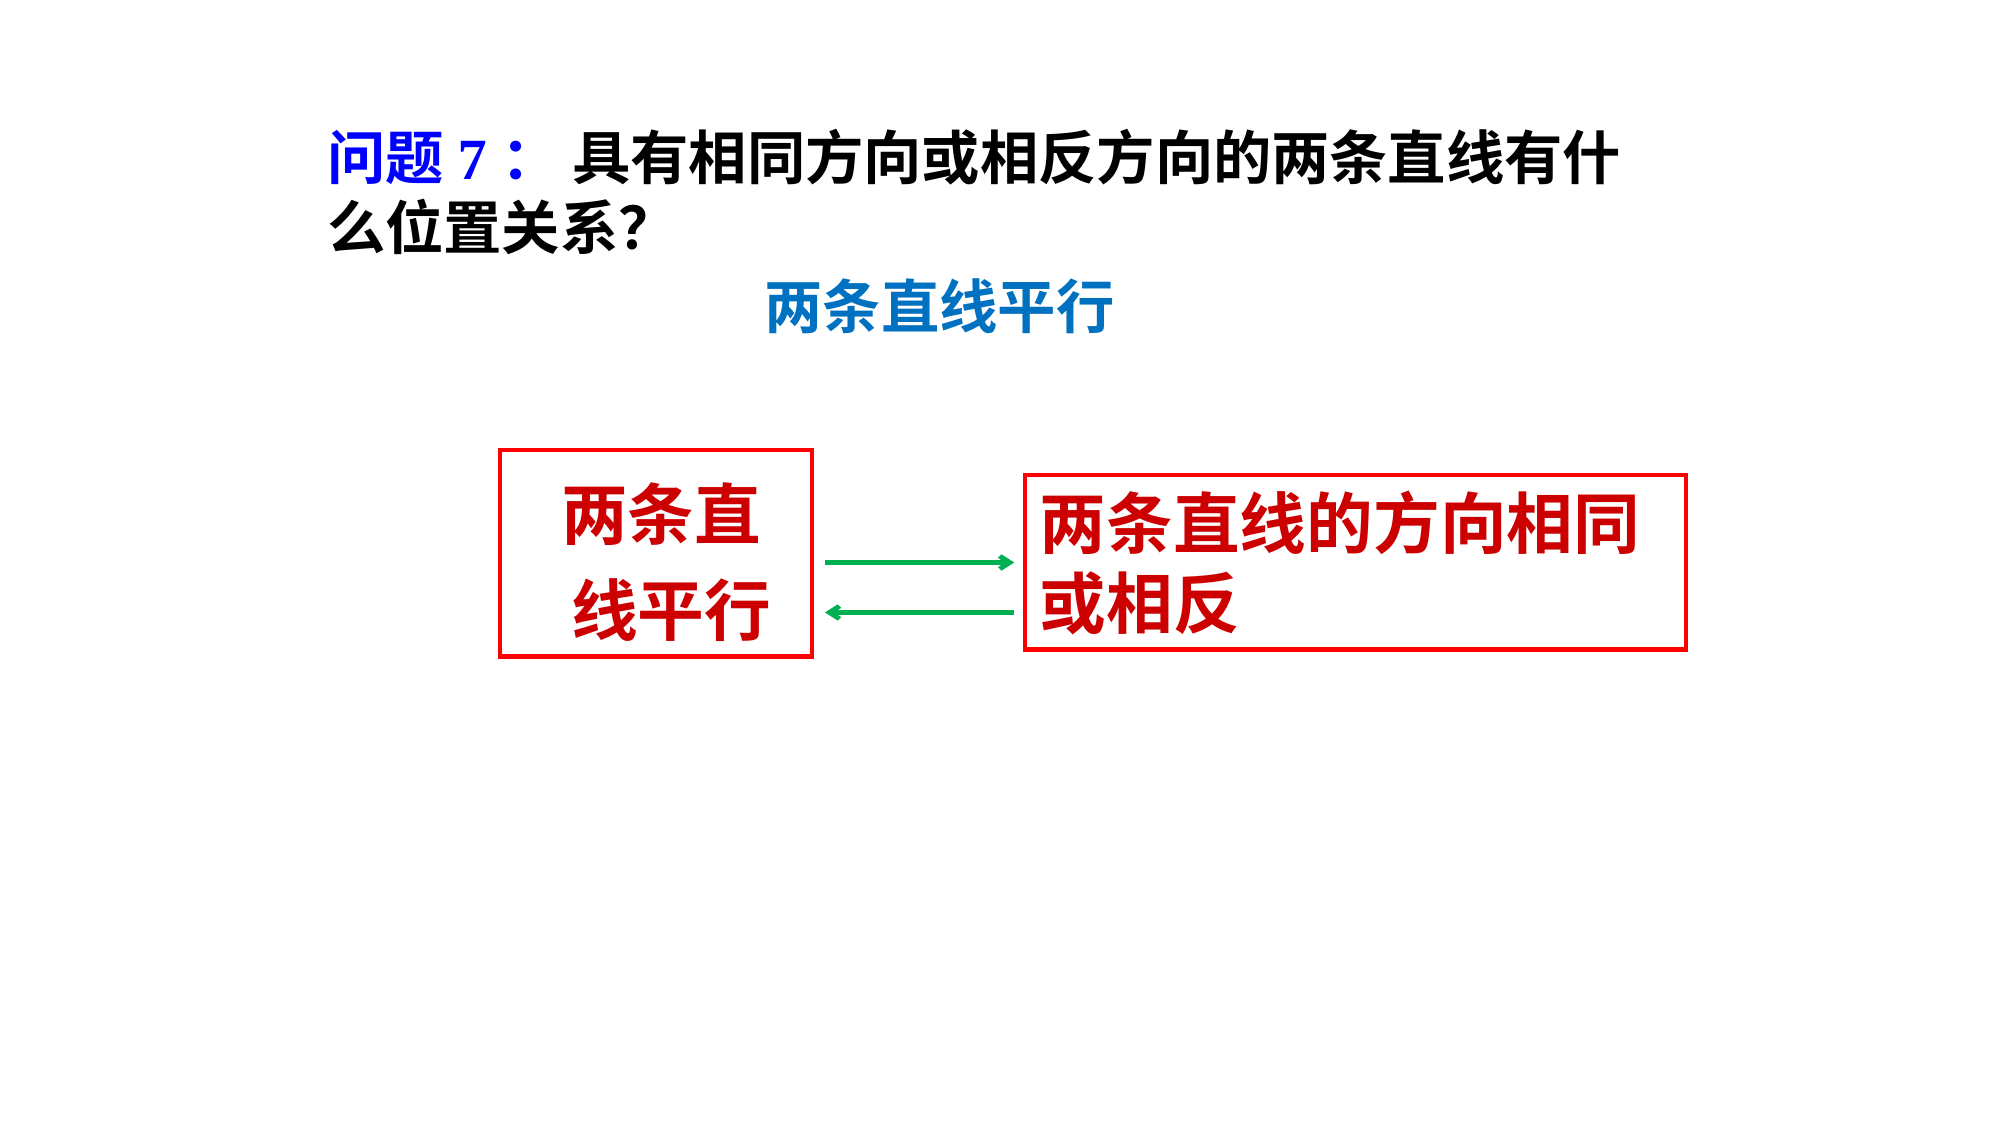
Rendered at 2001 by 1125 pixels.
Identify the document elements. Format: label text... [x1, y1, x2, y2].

text_box 问题7： 具有相同方向或相反方向的两条直线有什么位置关系？ [312, 113, 1671, 269]
text_box 两条直线的方向相同或相反 [1025, 474, 1686, 650]
text_box 两条直 线平行 [500, 449, 813, 657]
text_box 两条直线平行 [749, 262, 1166, 348]
